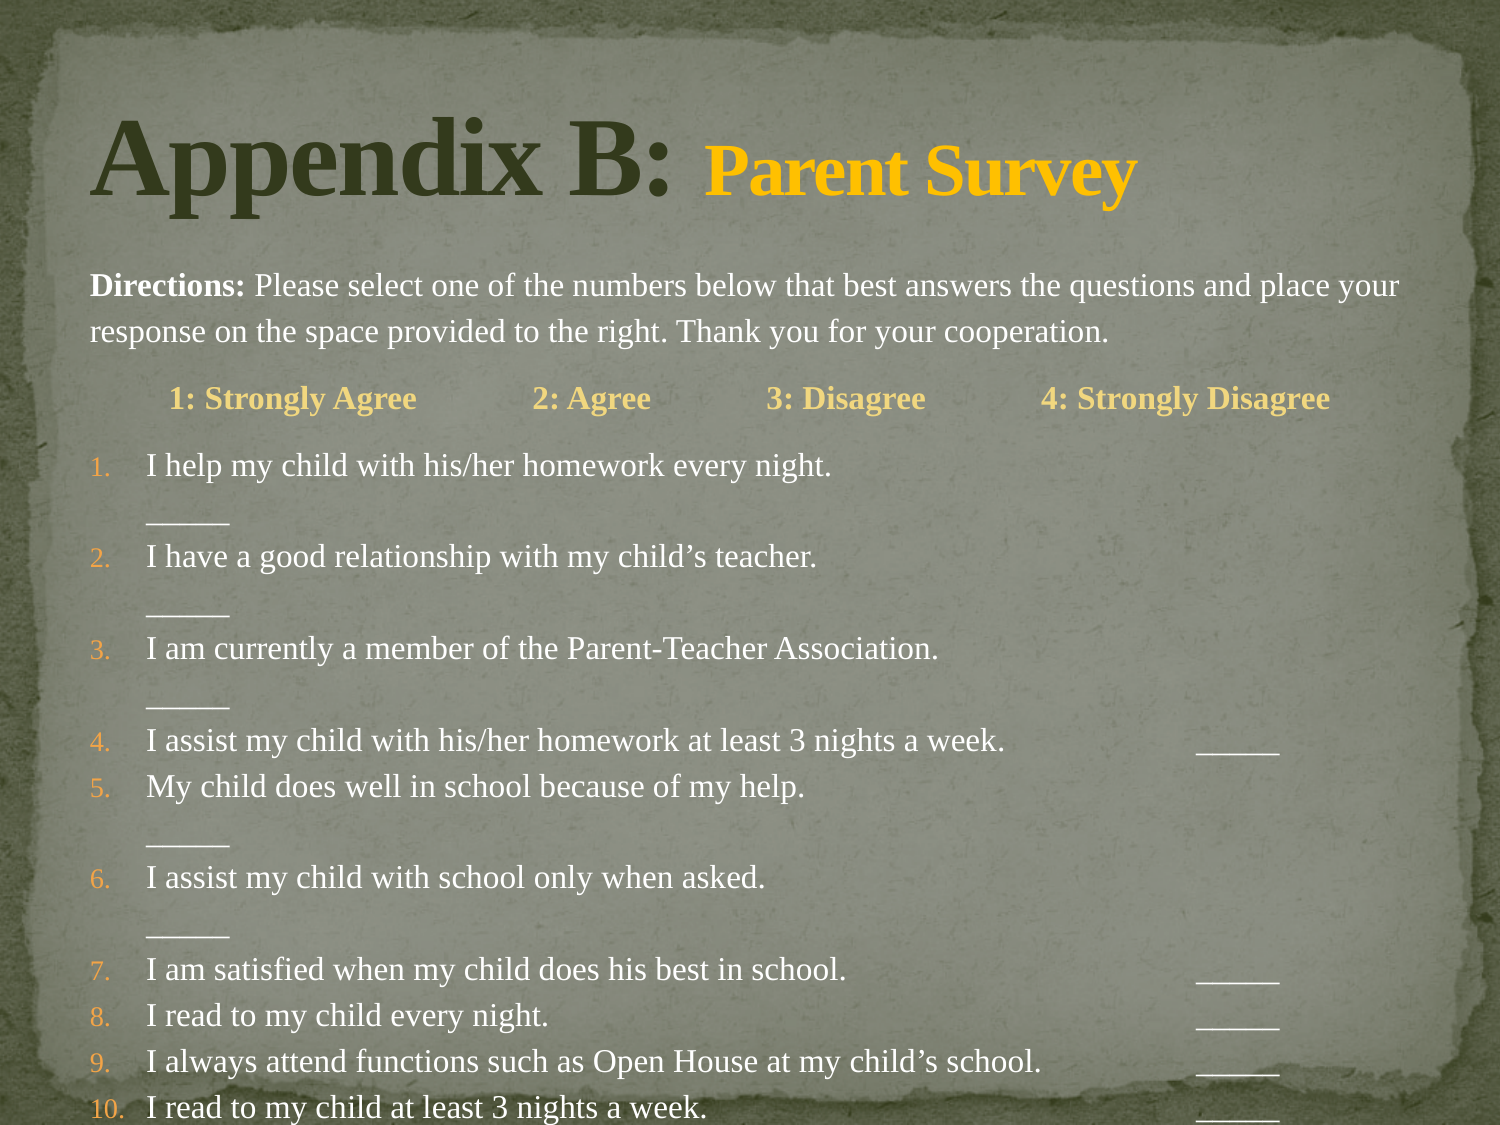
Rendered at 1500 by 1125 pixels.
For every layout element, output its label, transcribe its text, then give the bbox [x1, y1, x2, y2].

title Appendix B: Parent Survey [74, 24, 1425, 225]
list Directions: Please select one of the numbers below that best answers the questions and place your response on the space provided to the right. Thank you for your cooperation. 1: Strongly Agree 2: Agree 3: Disagree 4: Strongly Disagree I help my child with his/her homework every night. _____ I have a good relationship with my child’s teacher. _____ I am currently a member of the Parent-Teacher Association. _____ I assist my child with his/her homework at least 3 nights a week. _____ My child does well in school because of my help. _____ I assist my child with school only when asked. _____ I am satisfied when my child does his best in school. _____ I read to my child every night. _____ I always attend functions such as Open House at my child’s school. _____ I read to my child at least 3 nights a week. _____ [75, 249, 1425, 1000]
